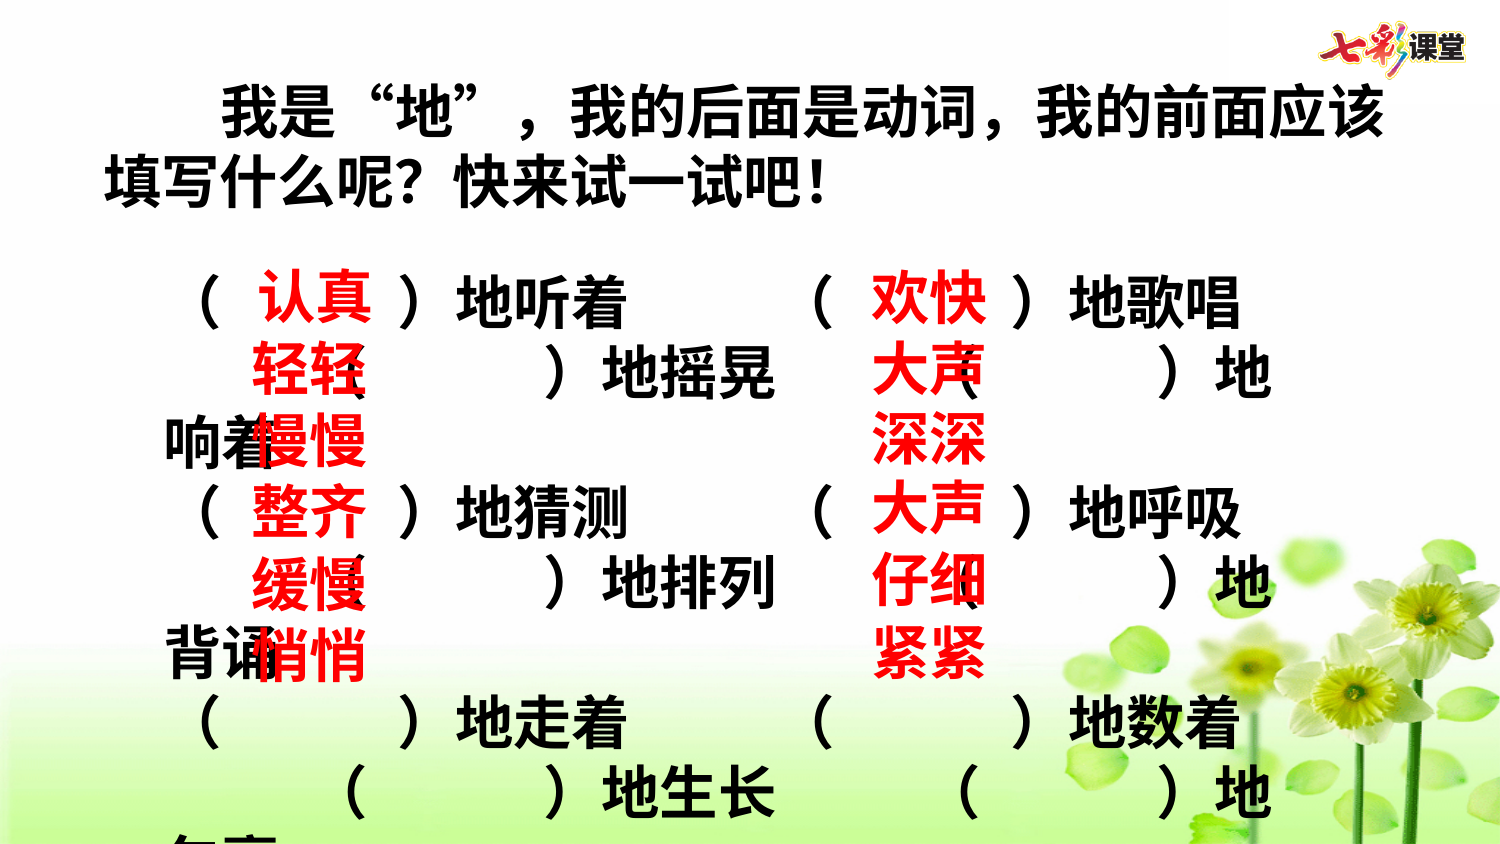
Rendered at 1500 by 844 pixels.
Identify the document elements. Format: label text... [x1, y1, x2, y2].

text_box 大声 [856, 324, 1105, 409]
text_box 慢慢 [237, 410, 403, 468]
text_box 轻轻 [237, 324, 403, 410]
text_box 整齐 [237, 468, 403, 553]
text_box 深深 [856, 395, 1011, 480]
text_box 大声 [856, 463, 1023, 535]
picture [0, 0, 1500, 844]
text_box 欢快 [856, 253, 1023, 324]
text_box 我是“地”，我的后面是动词，我的前面应该填写什么呢？快来试一试吧！ [88, 67, 1424, 223]
text_box 仔细 [856, 535, 1023, 620]
text_box 认真 [243, 252, 397, 324]
text_box 悄悄 [237, 612, 403, 697]
text_box （ ）地听着 （ ）地歌唱 （ ）地摇晃 （ ）地响着 （ ）地猜测 （ ）地呼吸 （ ）地排列 （ ）地背诵 （ ）地走着 （ ）地数着 （ ）地生长 （ ）地包裹 [148, 258, 1329, 844]
text_box 紧紧 [856, 620, 1023, 694]
text_box 缓慢 [237, 553, 403, 612]
